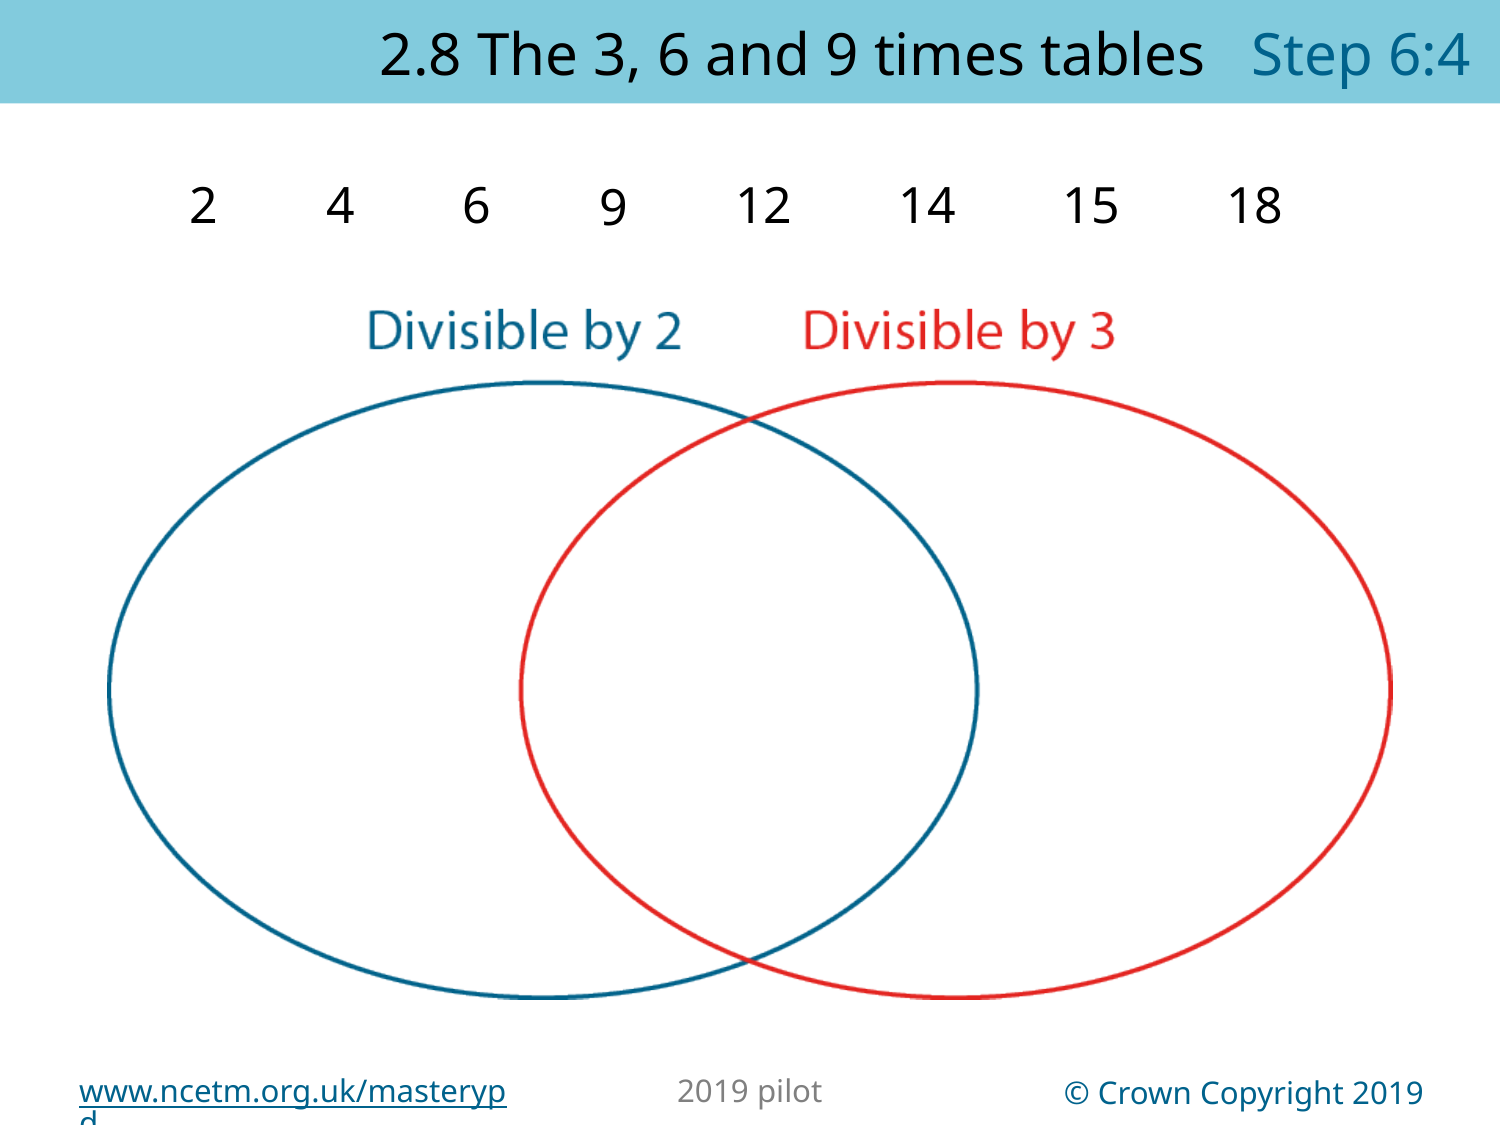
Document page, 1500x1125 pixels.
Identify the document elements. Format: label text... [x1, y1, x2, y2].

text_box 9 [584, 168, 643, 244]
list 2.8 The 3, 6 and 9 times tables Step 6:4 [0, 0, 1500, 104]
picture [106, 301, 1394, 1000]
text_box 15 [1047, 166, 1135, 241]
text_box 6 [447, 166, 507, 241]
text_box 4 [311, 166, 370, 241]
picture [106, 699, 517, 1000]
text_box 2 [174, 166, 234, 241]
text_box 12 [720, 166, 807, 241]
text_box 18 [1211, 166, 1299, 241]
text_box 14 [883, 166, 971, 241]
